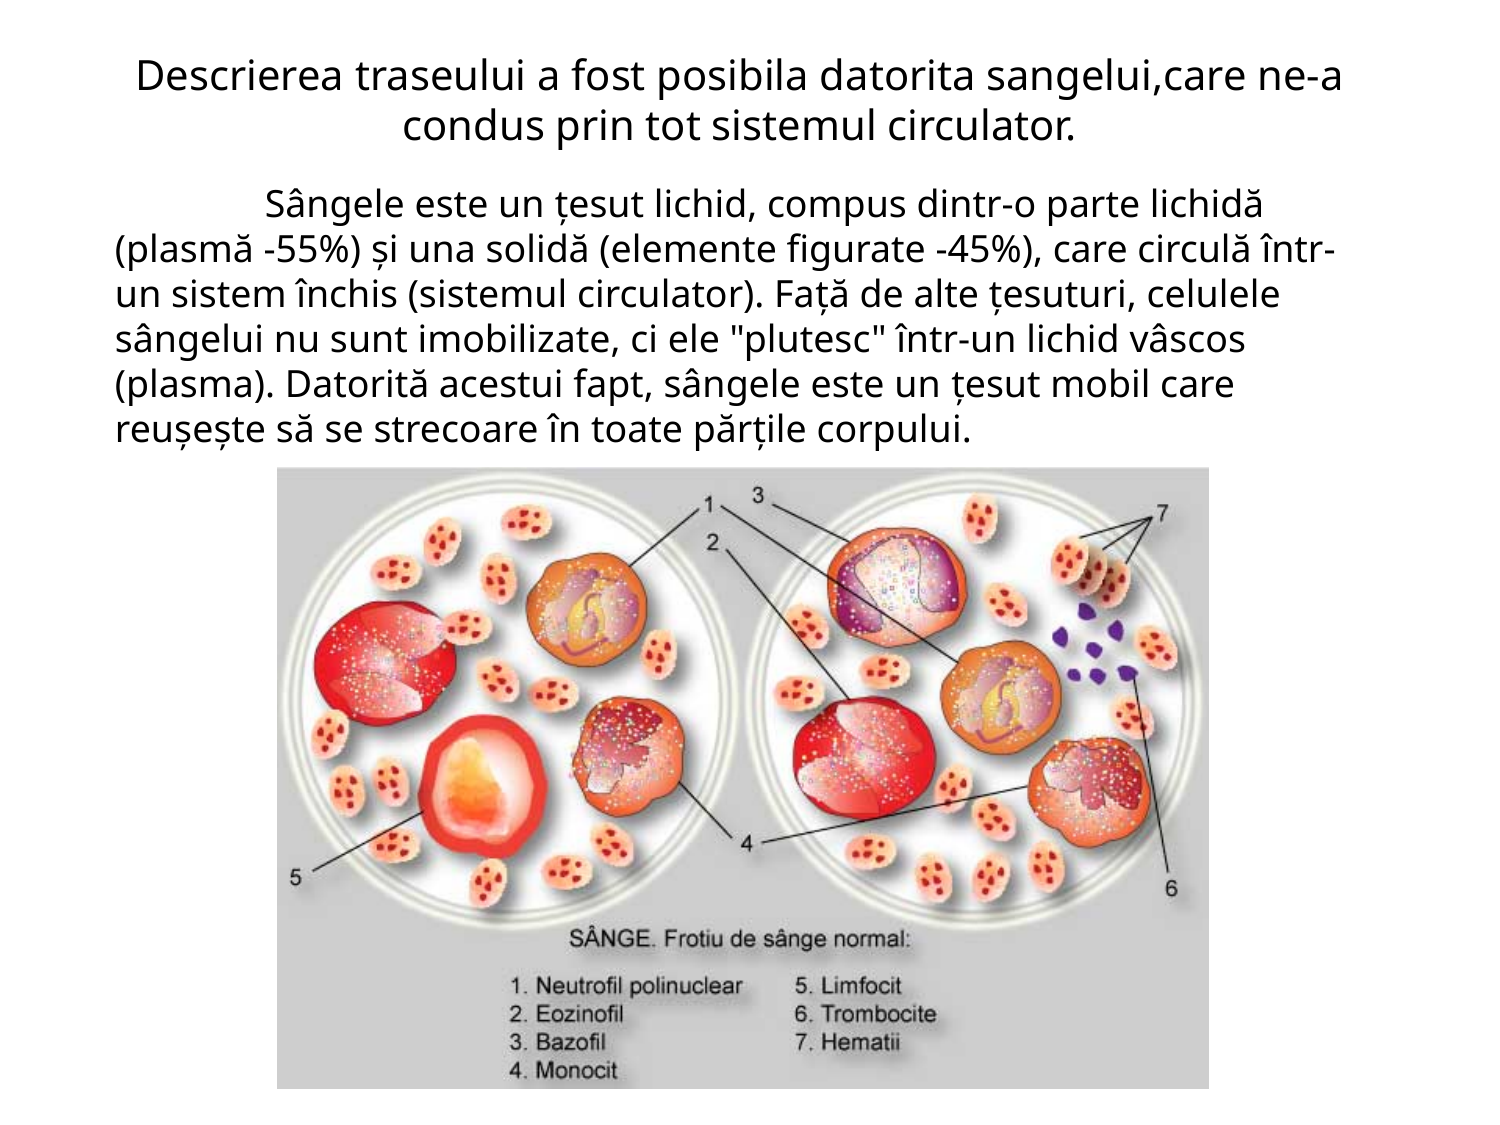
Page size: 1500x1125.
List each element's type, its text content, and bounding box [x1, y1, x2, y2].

text_box Sângele este un ţesut lichid, compus dintr-o parte lichidă (plasmă -55%) şi una solidă (elemente figurate -45%), care circulă într-un sistem închis (sistemul circulator). Faţă de alte ţesuturi, celulele sângelui nu sunt imobilizate, ci ele "plutesc" într-un lichid vâscos (plasma). Datorită acestui fapt, sângele este un ţesut mobil care reuşeşte să se strecoare în toate părţile corpului. [100, 173, 1376, 503]
picture [277, 467, 1210, 1089]
title Descrierea traseului a fost posibila datorita sangelui,care ne-a condus prin tot sistemul circulator. [64, 42, 1416, 256]
